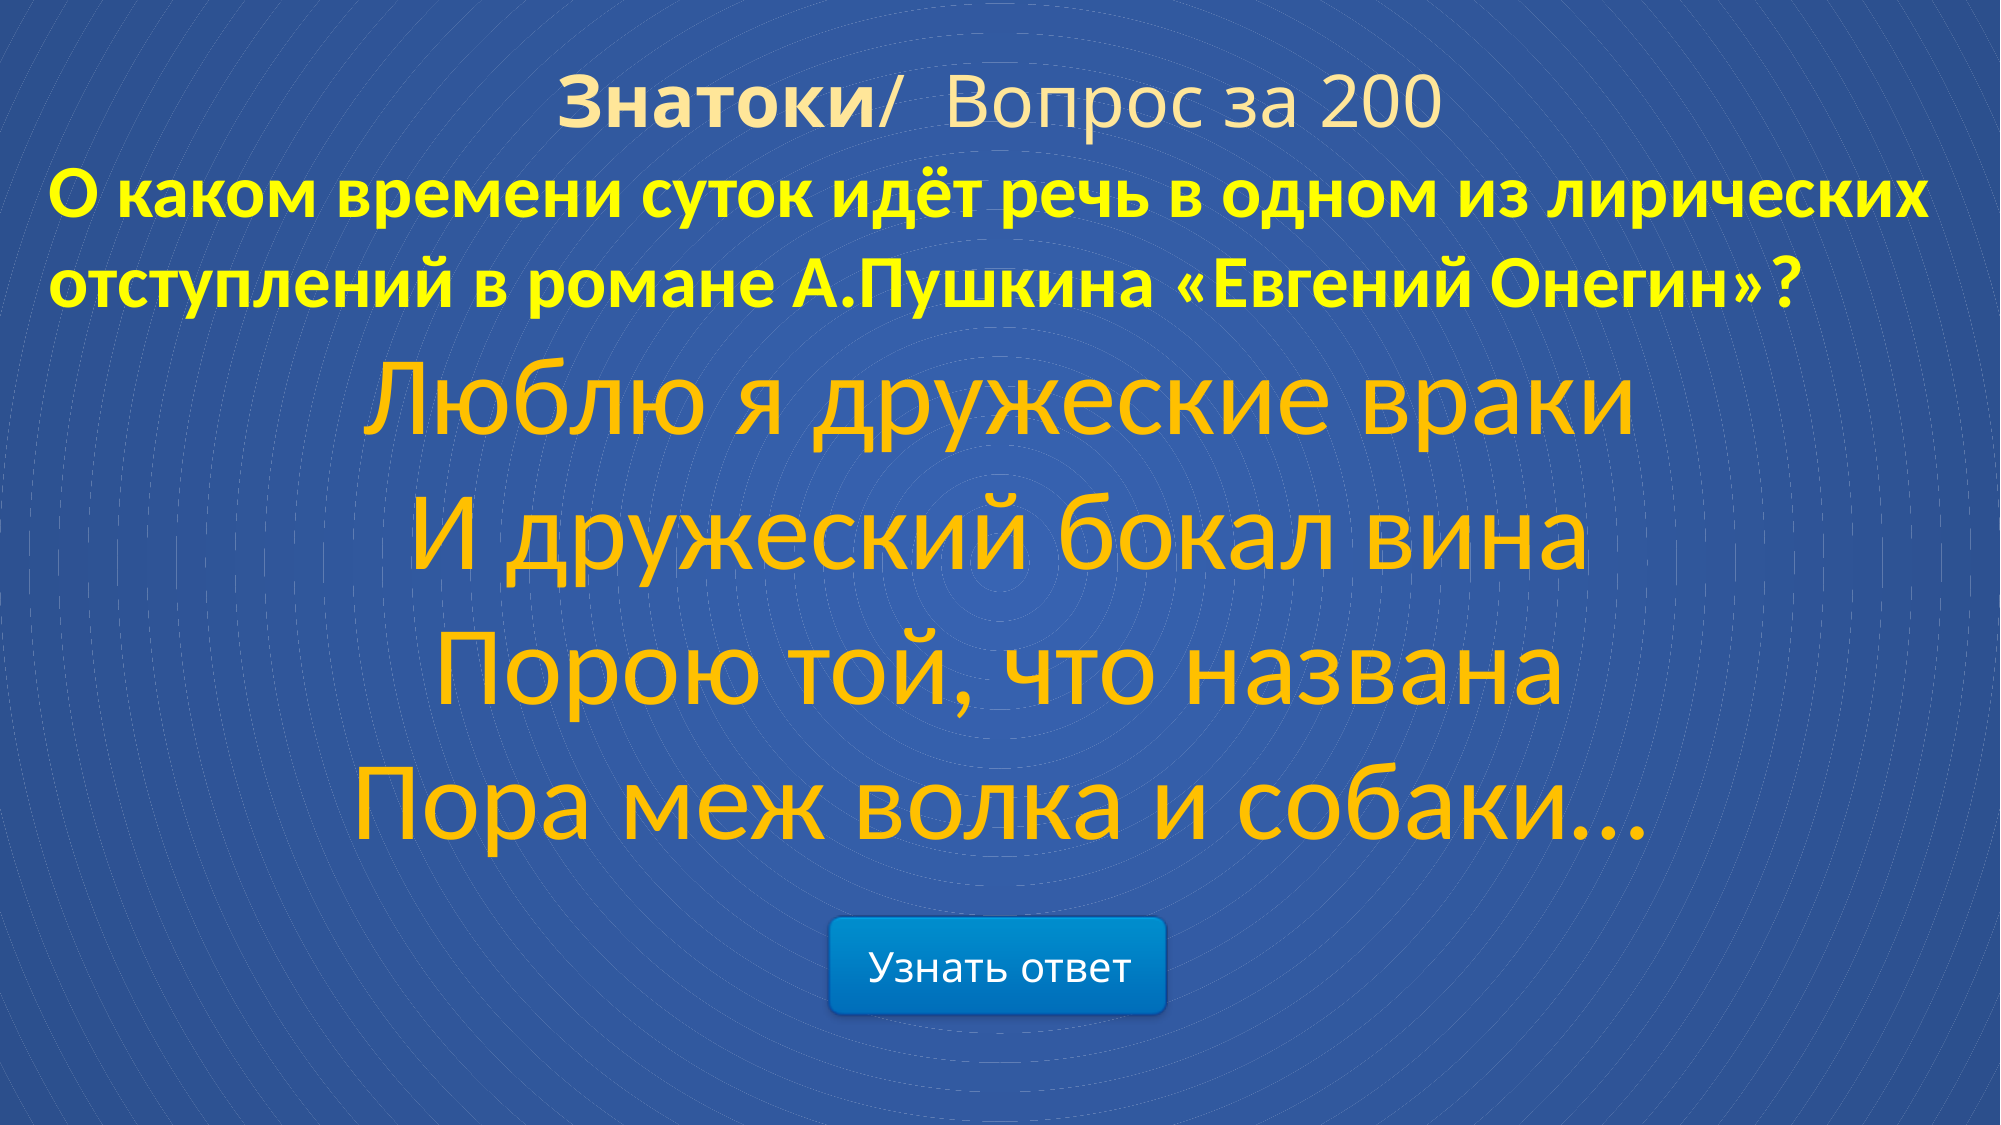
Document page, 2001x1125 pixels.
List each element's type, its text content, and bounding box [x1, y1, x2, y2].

text_box Знатоки/ Вопрос за 200 О каком времени суток идёт речь в одном из лирических отступлений в романе А.Пушкина «Евгений Онегин»? Люблю я дружеские враки И дружеский бокал вина Порою той, что названа Пора меж волка и собаки… [34, 47, 1967, 958]
picture [793, 902, 1180, 1035]
